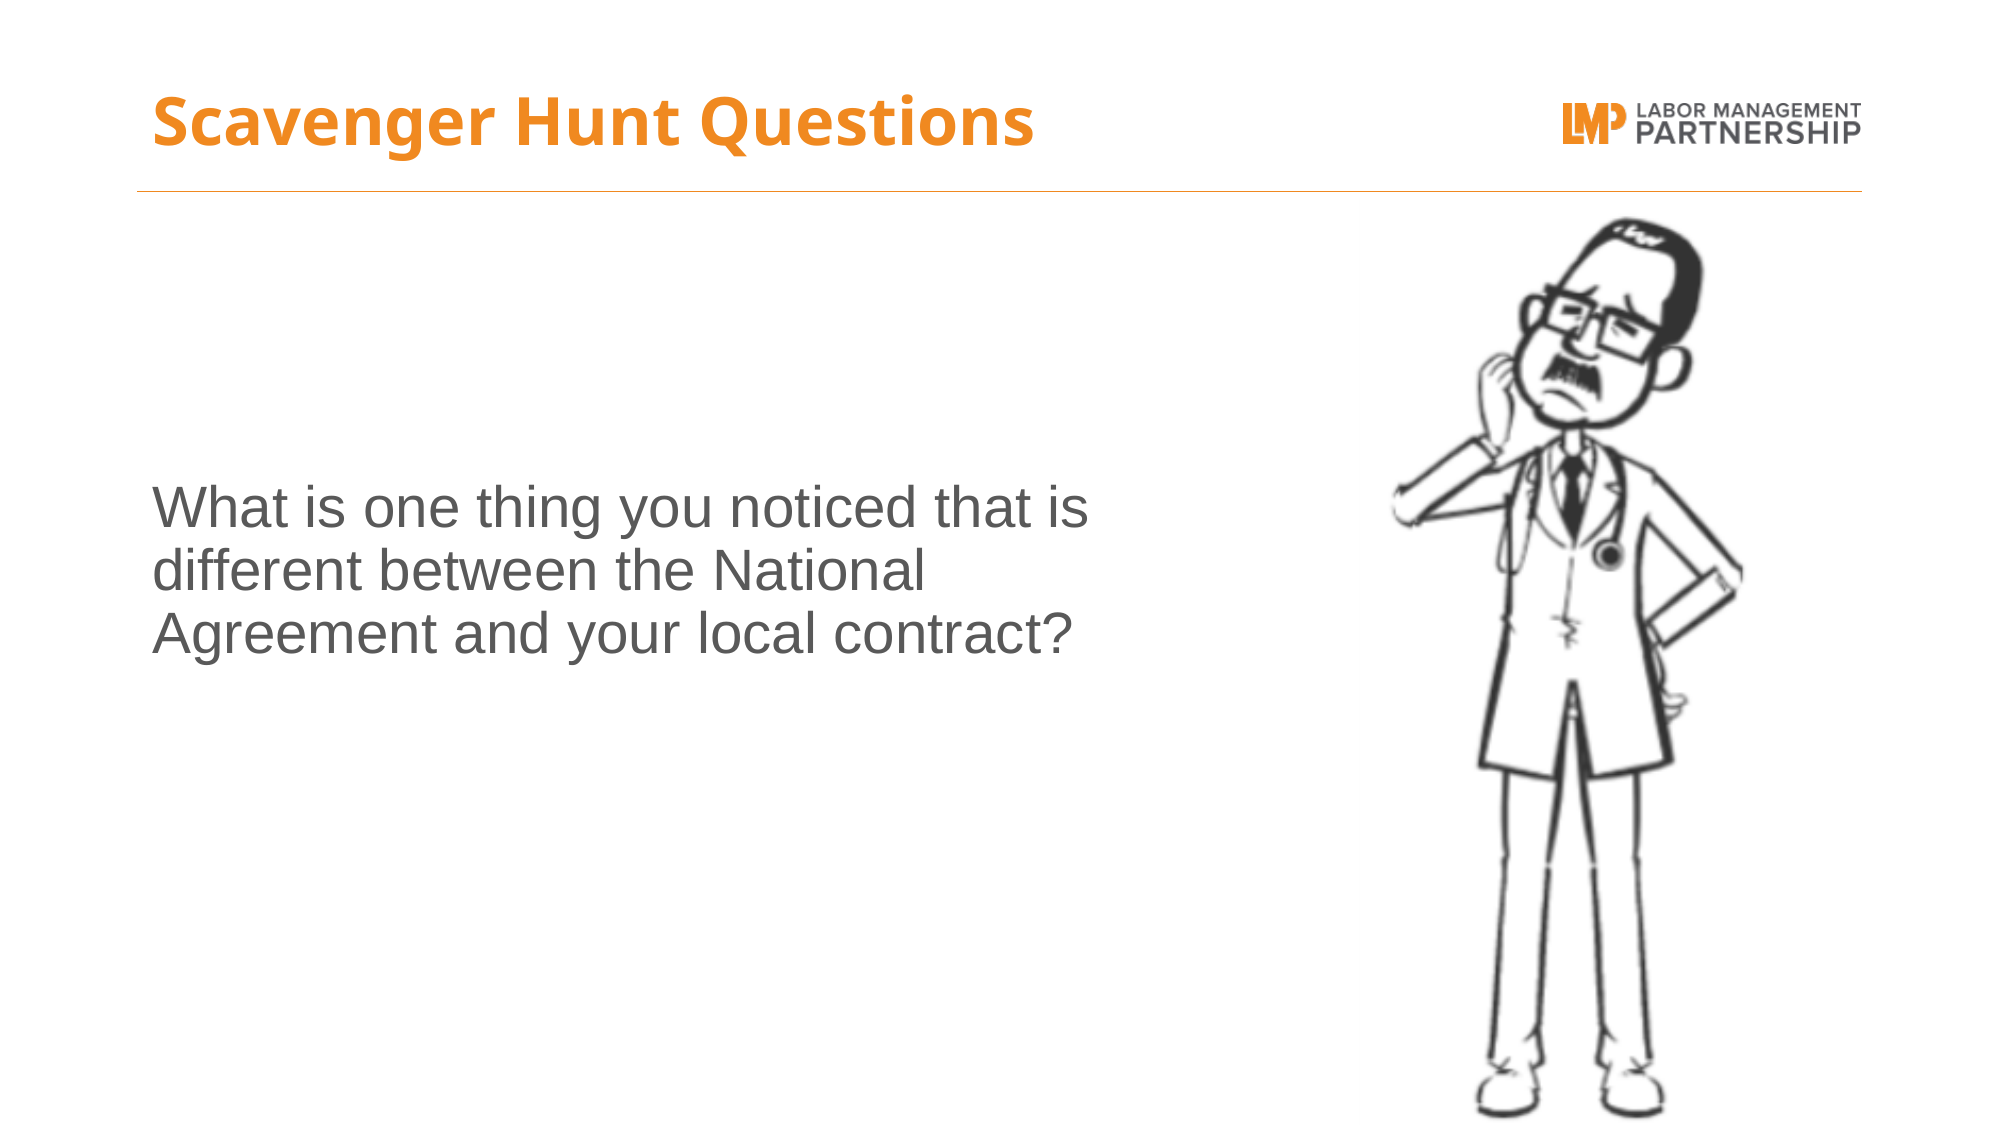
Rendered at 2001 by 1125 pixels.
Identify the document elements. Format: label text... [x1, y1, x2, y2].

picture [1562, 103, 1863, 144]
title Scavenger Hunt Questions [137, 59, 1529, 188]
list What is one thing you noticed that is different between the National Agreement and your local contract? [137, 469, 1123, 878]
picture [1358, 198, 1773, 1125]
